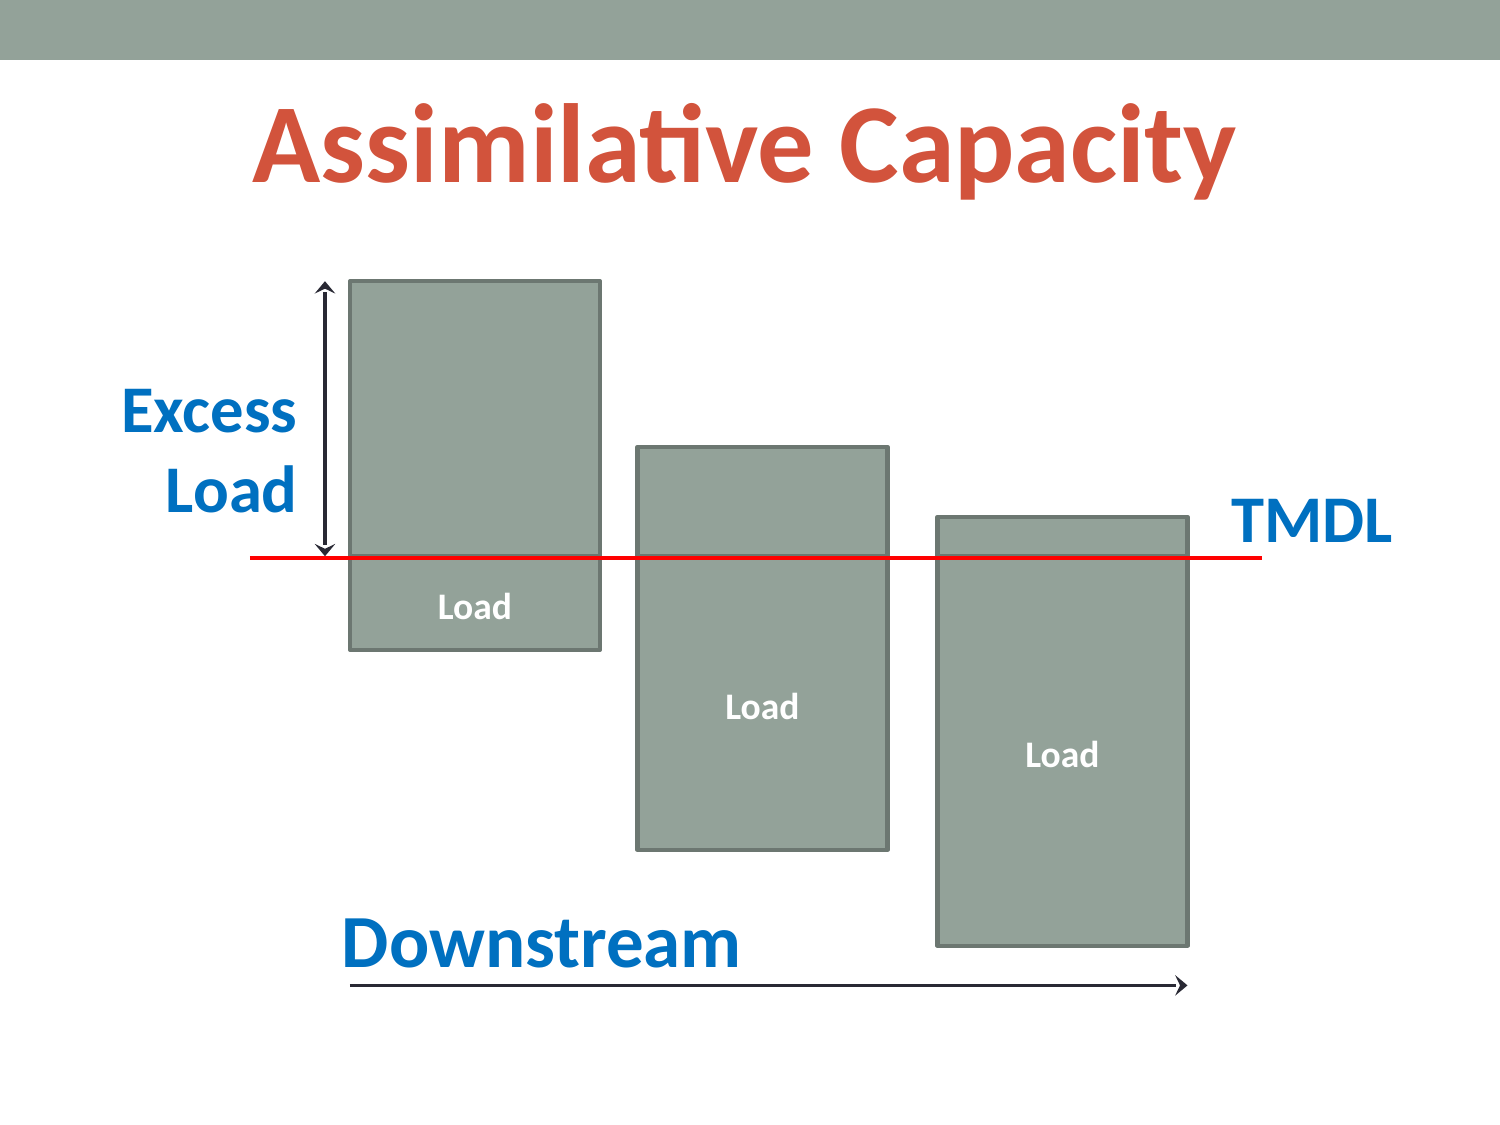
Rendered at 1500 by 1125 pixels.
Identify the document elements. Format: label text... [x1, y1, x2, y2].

text_box Downstream [327, 885, 1065, 991]
text_box TMDL [1199, 468, 1425, 564]
text_box Excess Load [74, 358, 313, 533]
text_box Assimilative Capacity [108, 62, 1384, 213]
text_box Load [348, 567, 602, 652]
text_box Load [935, 567, 1190, 948]
text_box [348, 279, 602, 555]
text_box [635, 445, 890, 555]
text_box [935, 515, 1190, 555]
text_box Load [635, 567, 890, 852]
